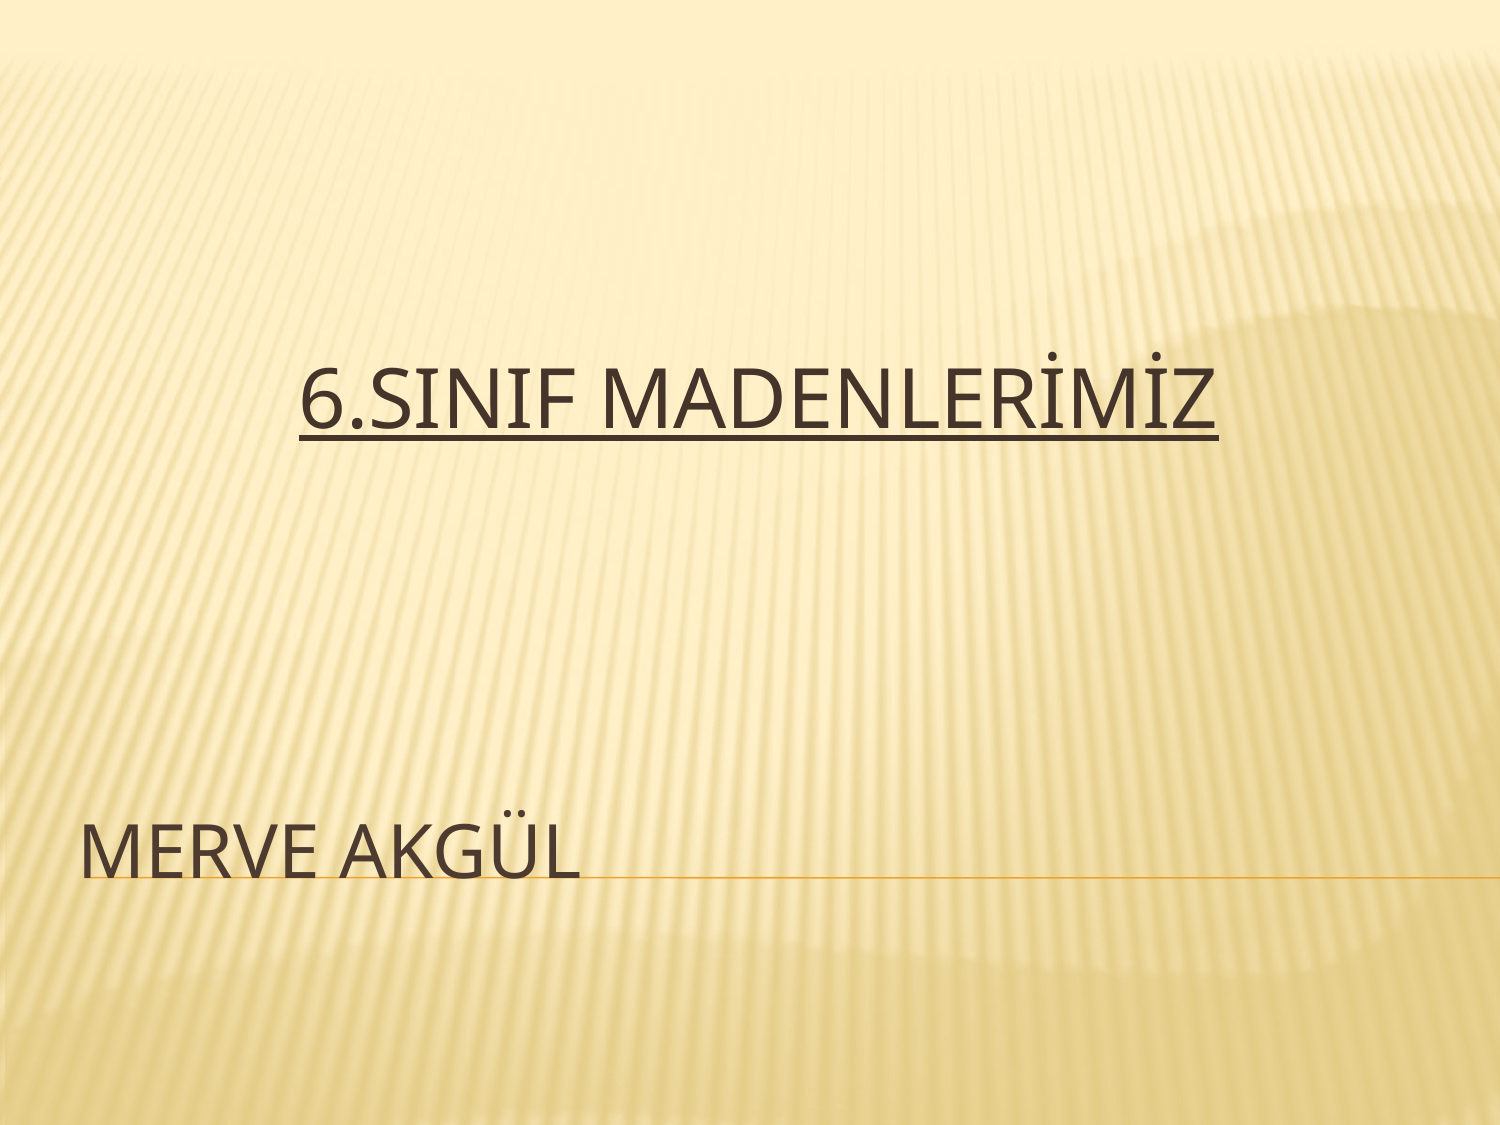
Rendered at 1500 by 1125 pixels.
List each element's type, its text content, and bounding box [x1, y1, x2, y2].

subtitle 6.SINIF MADENLERİMİZ [64, 302, 1453, 453]
title MERVE AKGÜL [62, 796, 1450, 997]
